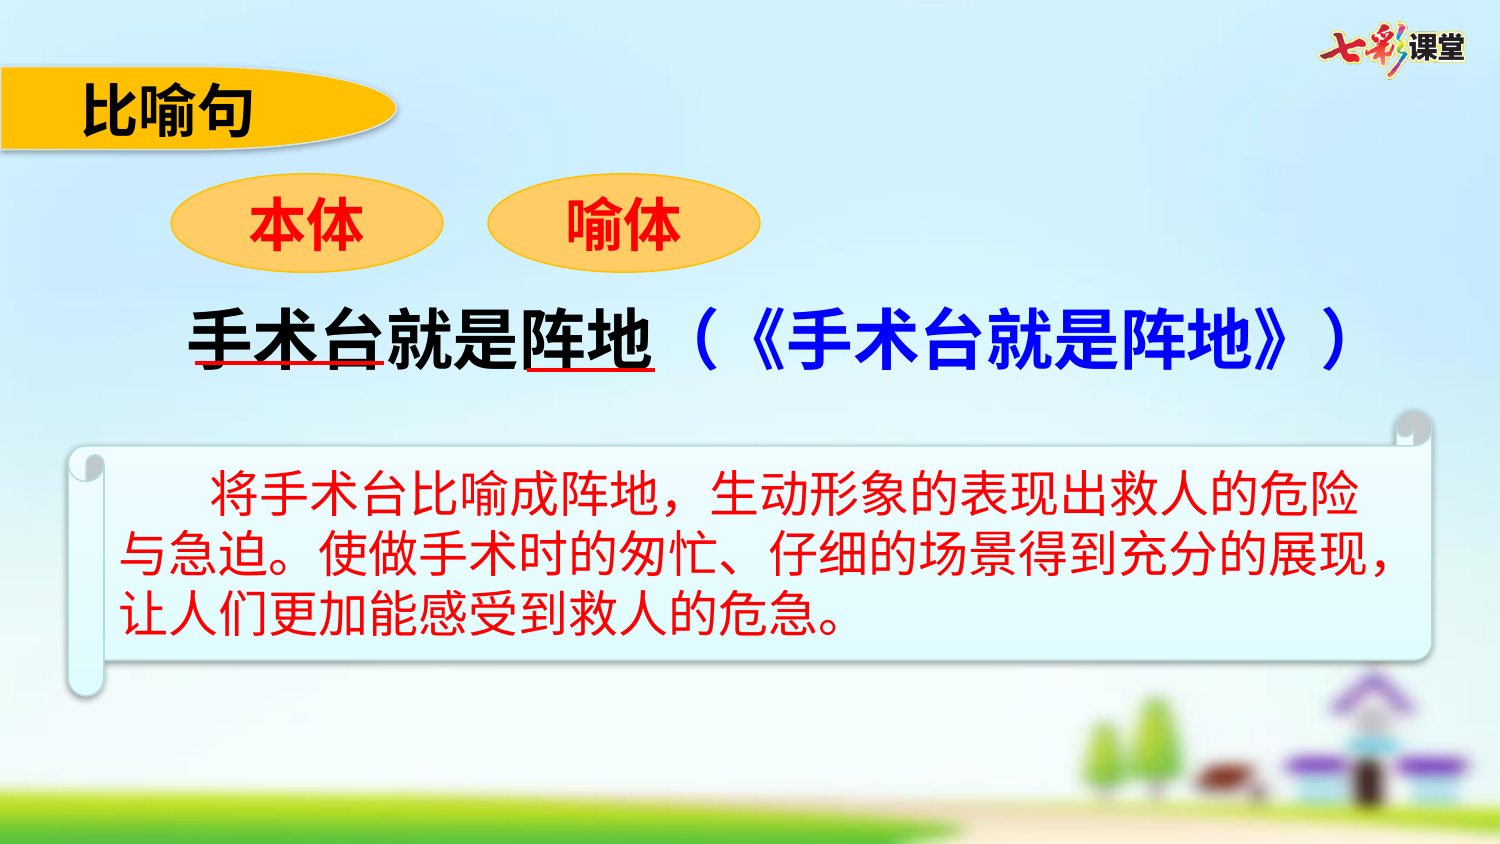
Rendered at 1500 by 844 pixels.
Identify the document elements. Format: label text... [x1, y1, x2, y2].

text_box 本体 [169, 171, 446, 275]
text_box 手术台就是阵地（《手术台就是阵地》） [171, 274, 1465, 386]
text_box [0, 66, 397, 151]
text_box 将手术台比喻成阵地，生动形象的表现出救人的危险与急迫。使做手术时的匆忙、仔细的场景得到充分的展现，让人们更加能感受到救人的危急。 [67, 409, 1433, 697]
text_box 喻体 [486, 171, 762, 275]
picture [0, 0, 1500, 844]
